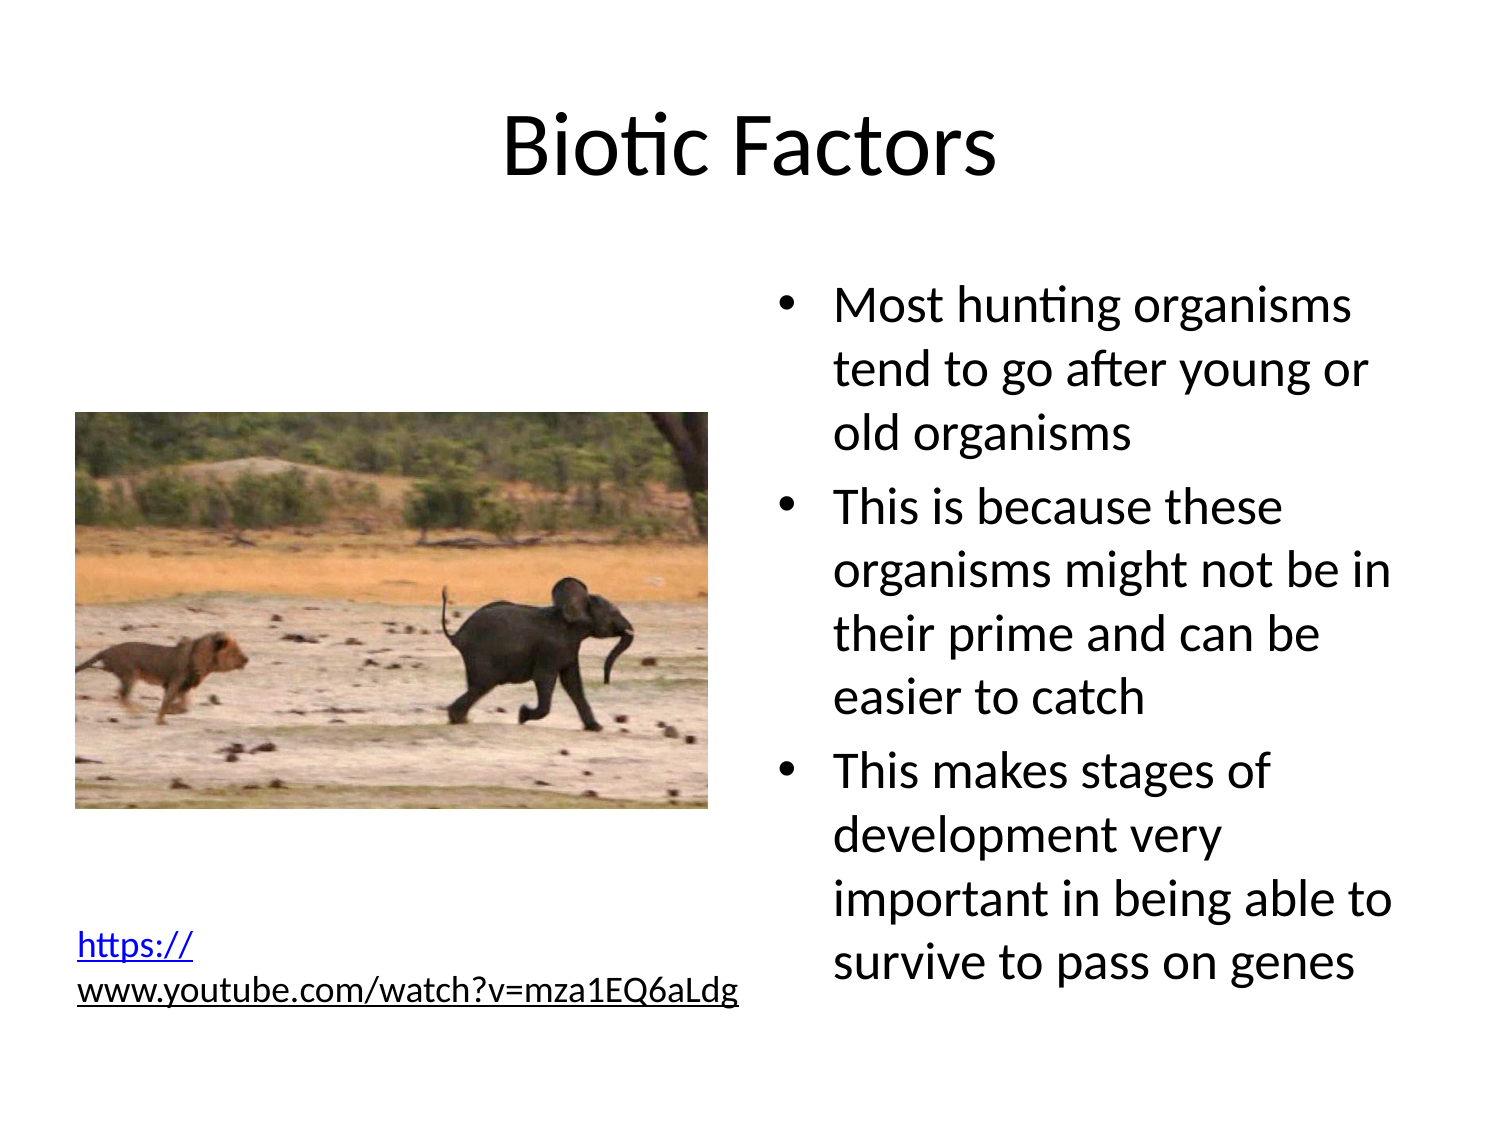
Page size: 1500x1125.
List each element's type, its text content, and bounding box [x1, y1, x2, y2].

list Most hunting organisms tend to go after young or old organisms This is because these organisms might not be in their prime and can be easier to catch This makes stages of development very important in being able to survive to pass on genes [762, 262, 1425, 1005]
title Biotic Factors [75, 45, 1425, 233]
picture [74, 412, 708, 809]
text_box https://www.youtube.com/watch?v=mza1EQ6aLdg [62, 912, 813, 1018]
